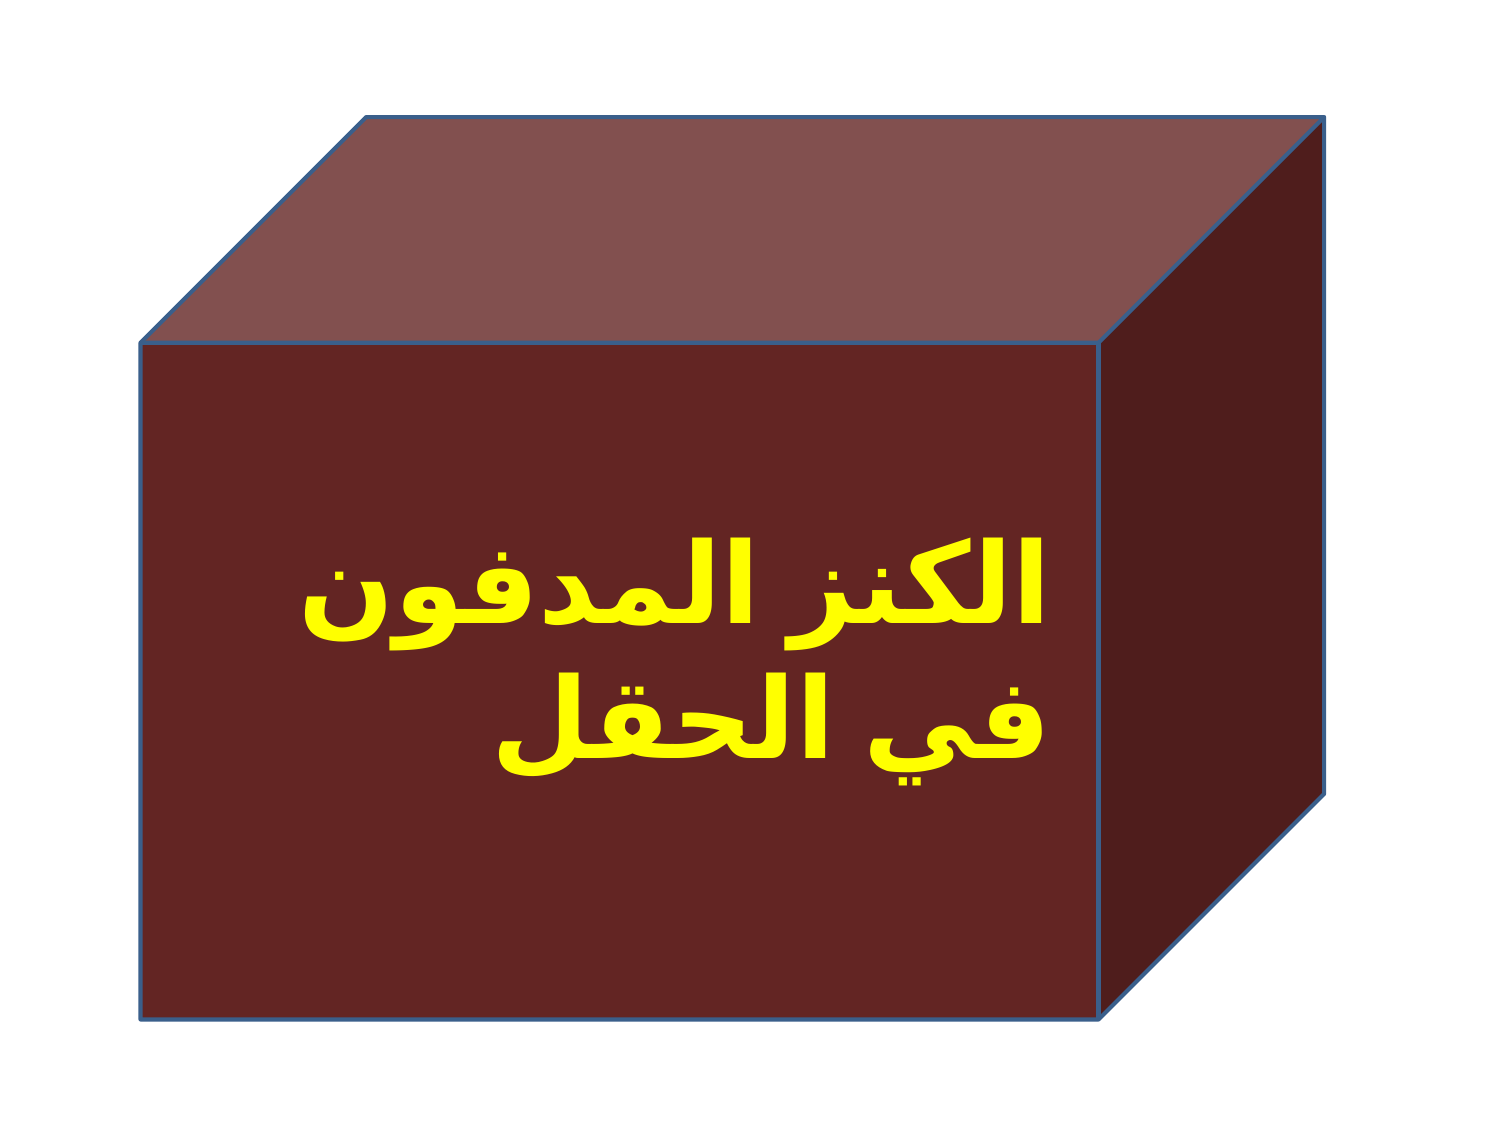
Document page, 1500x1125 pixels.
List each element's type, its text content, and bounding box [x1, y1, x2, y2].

text_box الكنز المدفون في الحقل [140, 503, 1067, 789]
text_box [138, 115, 1327, 1022]
